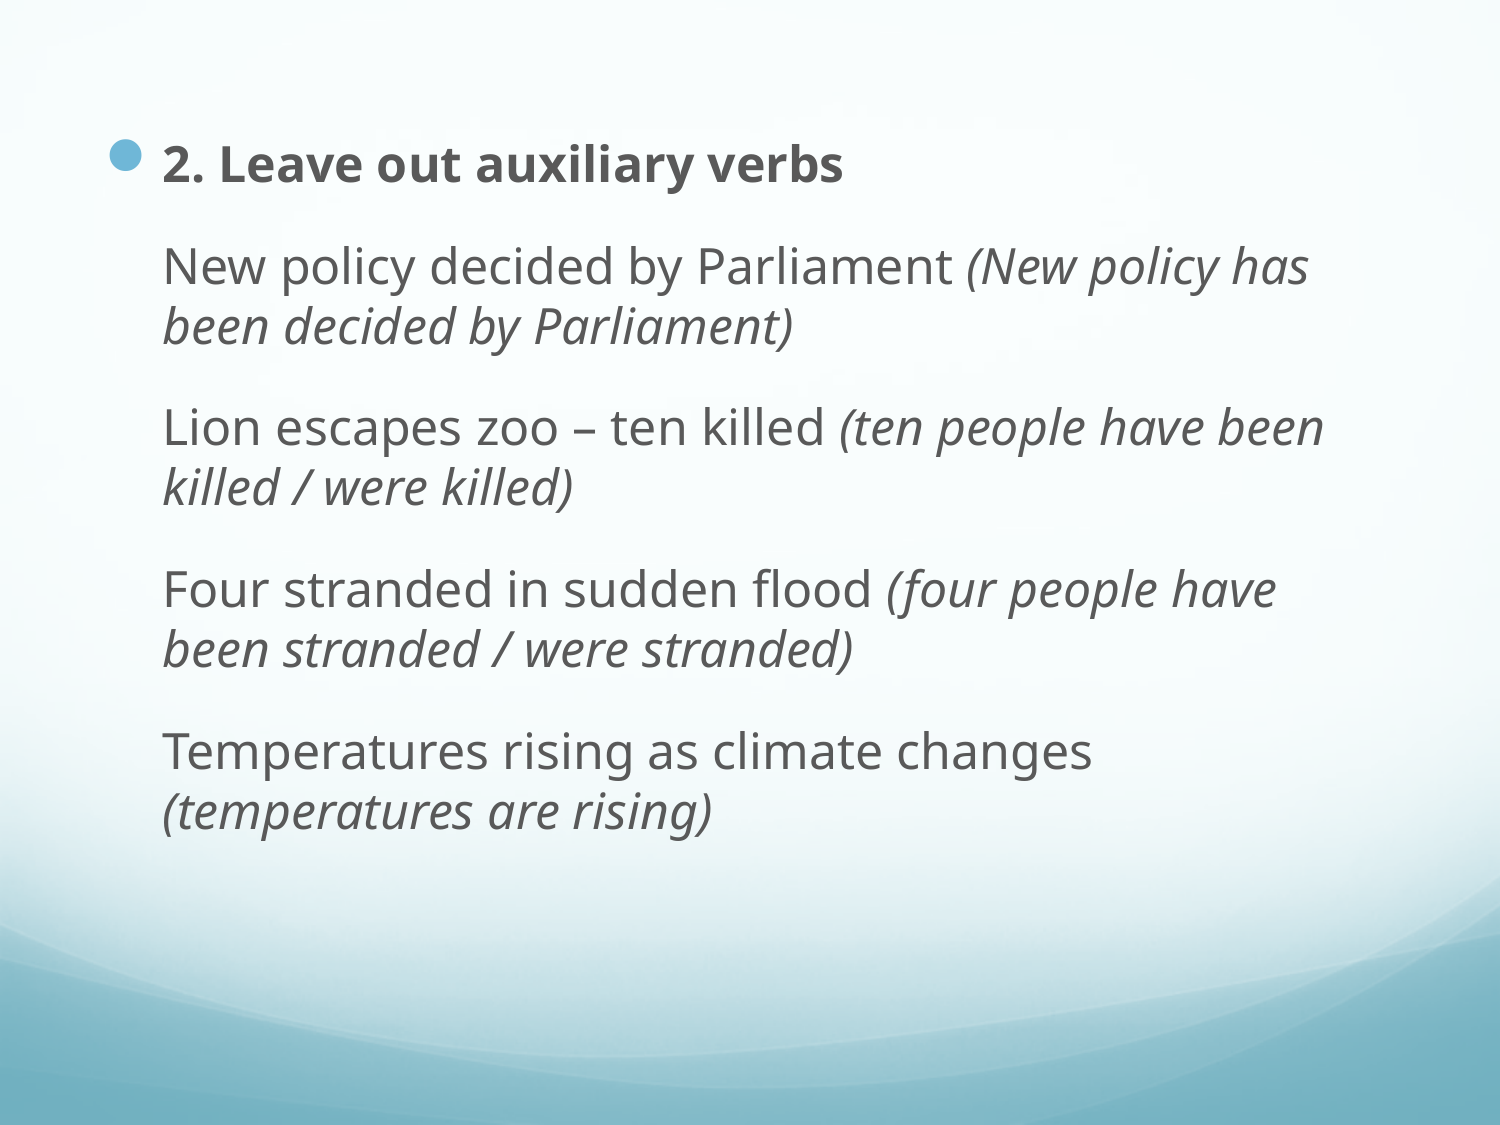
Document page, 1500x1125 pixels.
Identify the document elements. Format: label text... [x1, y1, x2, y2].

list 2. Leave out auxiliary verbs New policy decided by Parliament (New policy has been decided by Parliament) Lion escapes zoo – ten killed (ten people have been killed / were killed) Four stranded in sudden flood (four people have been stranded / were stranded) Temperatures rising as climate changes (temperatures are rising) [90, 125, 1410, 950]
